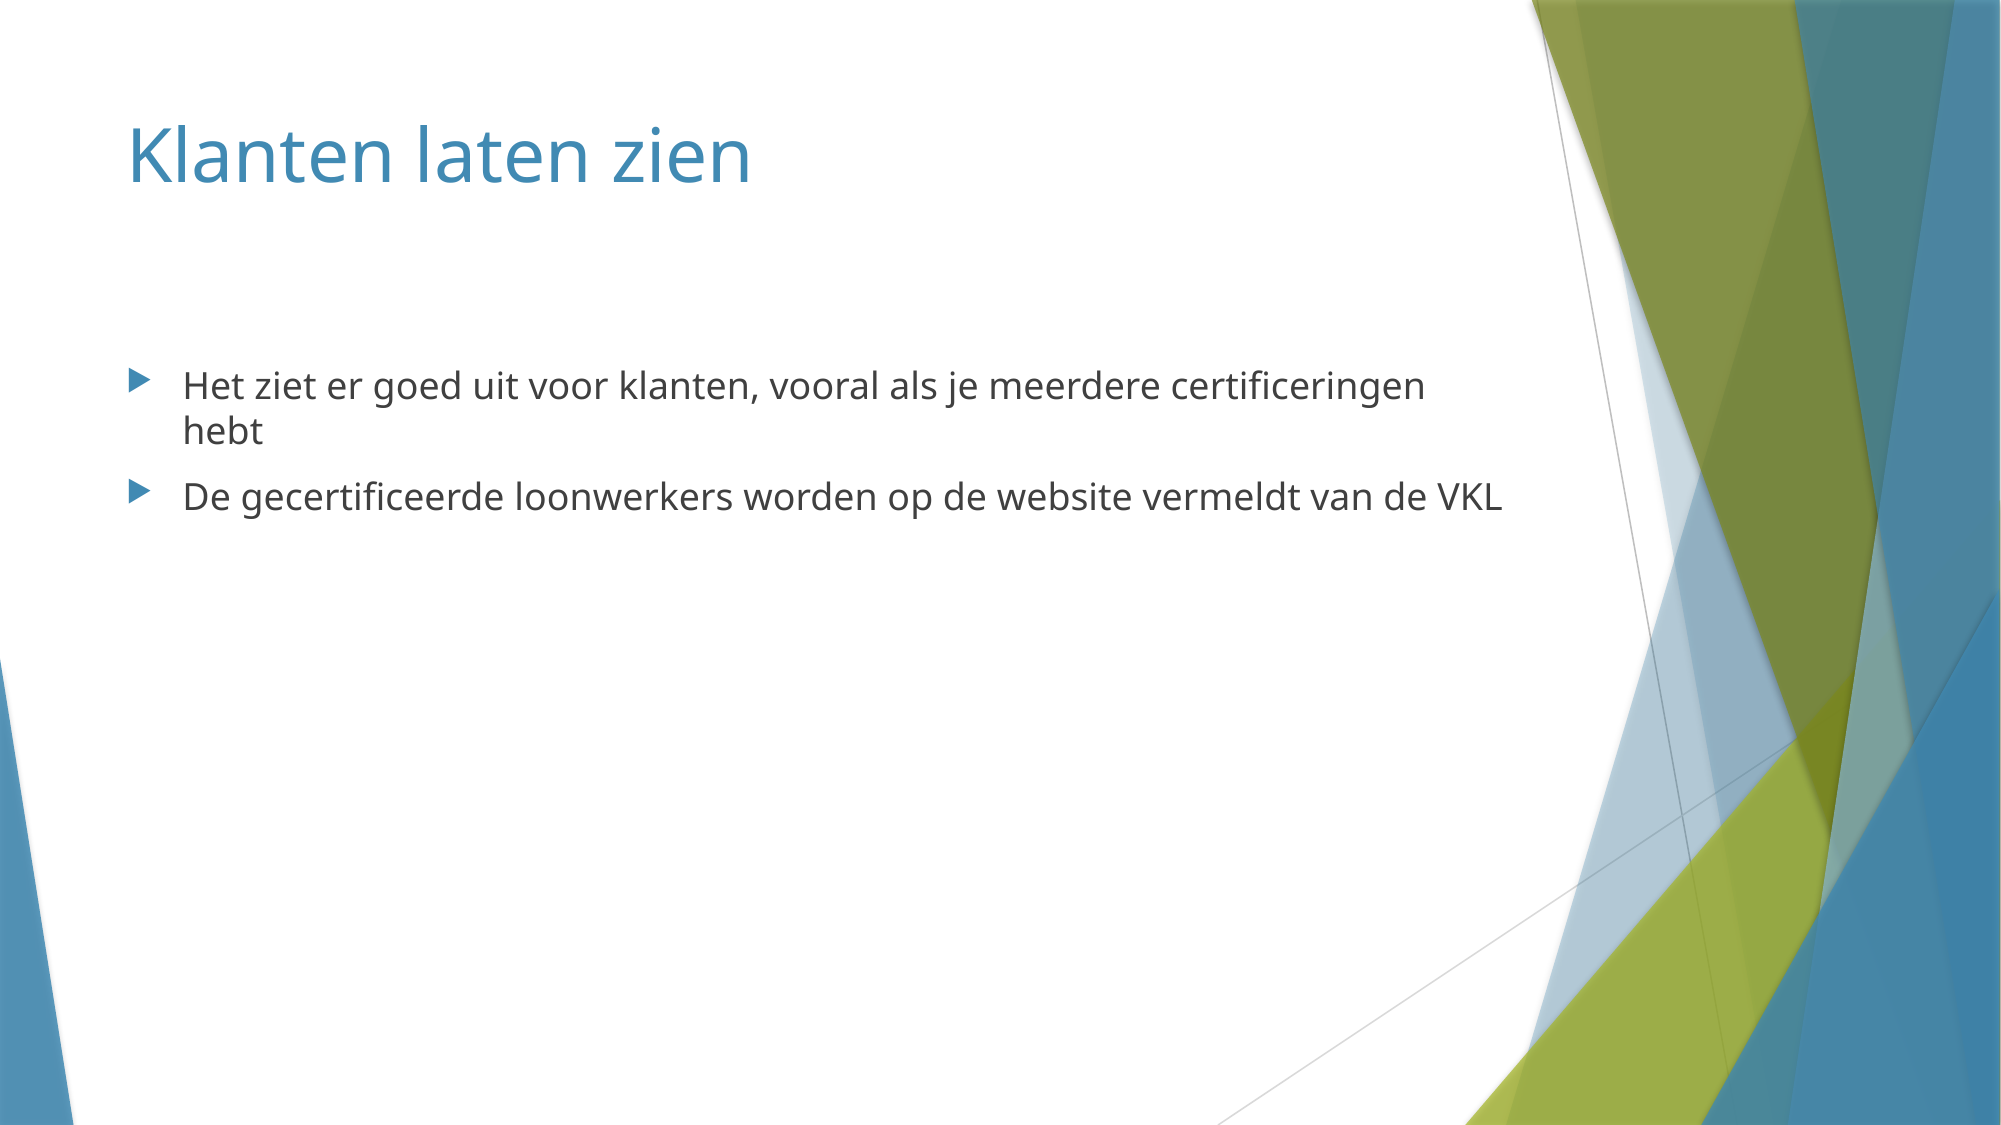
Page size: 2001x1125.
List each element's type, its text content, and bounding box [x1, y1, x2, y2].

list Het ziet er goed uit voor klanten, vooral als je meerdere certificeringen hebt De gecertificeerde loonwerkers worden op de website vermeldt van de VKL [111, 354, 1522, 992]
title Klanten laten zien [111, 99, 1522, 317]
